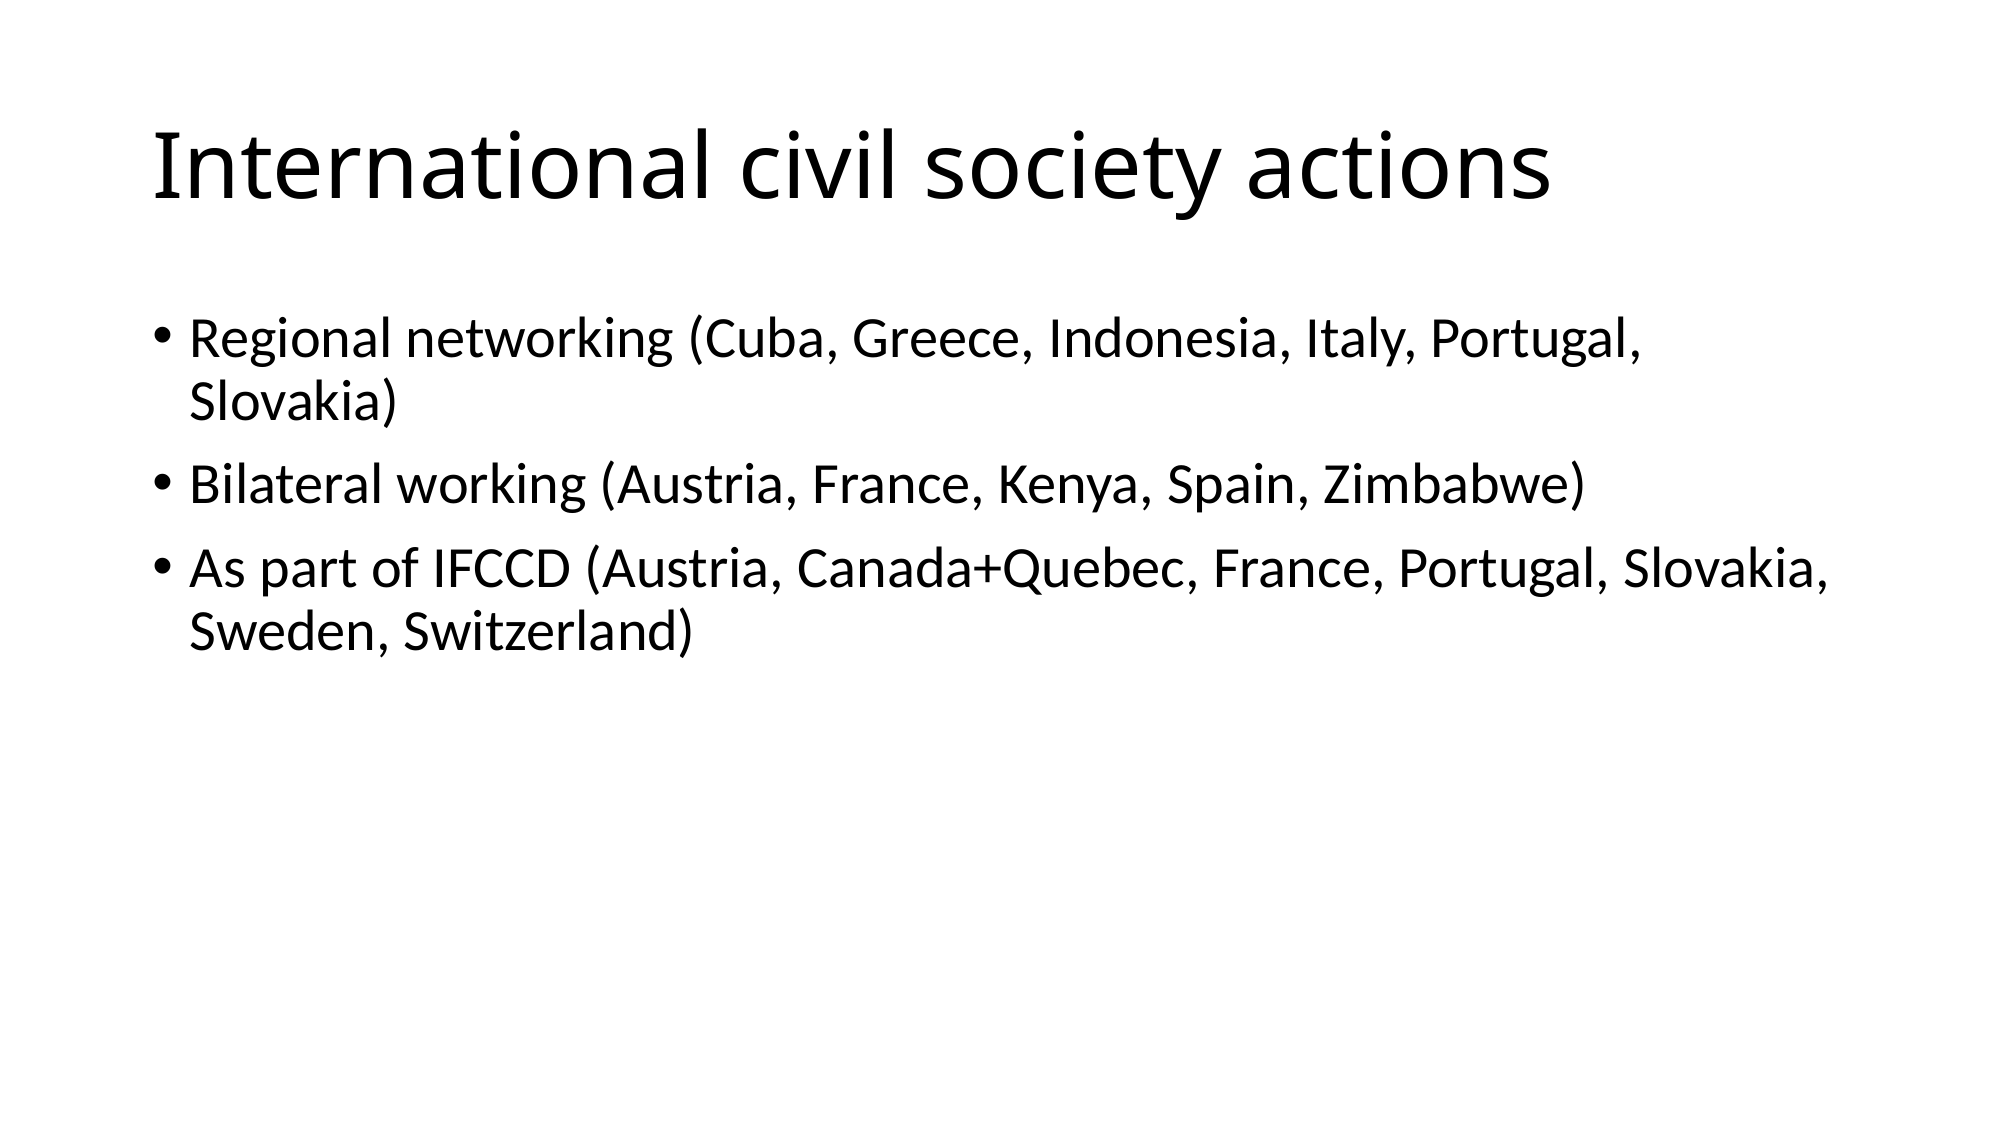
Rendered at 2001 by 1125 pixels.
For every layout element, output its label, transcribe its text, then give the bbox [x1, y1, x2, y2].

list Regional networking (Cuba, Greece, Indonesia, Italy, Portugal, Slovakia) Bilateral working (Austria, France, Kenya, Spain, Zimbabwe) As part of IFCCD (Austria, Canada+Quebec, France, Portugal, Slovakia, Sweden, Switzerland) [137, 299, 1863, 1014]
title International civil society actions [137, 59, 1863, 278]
